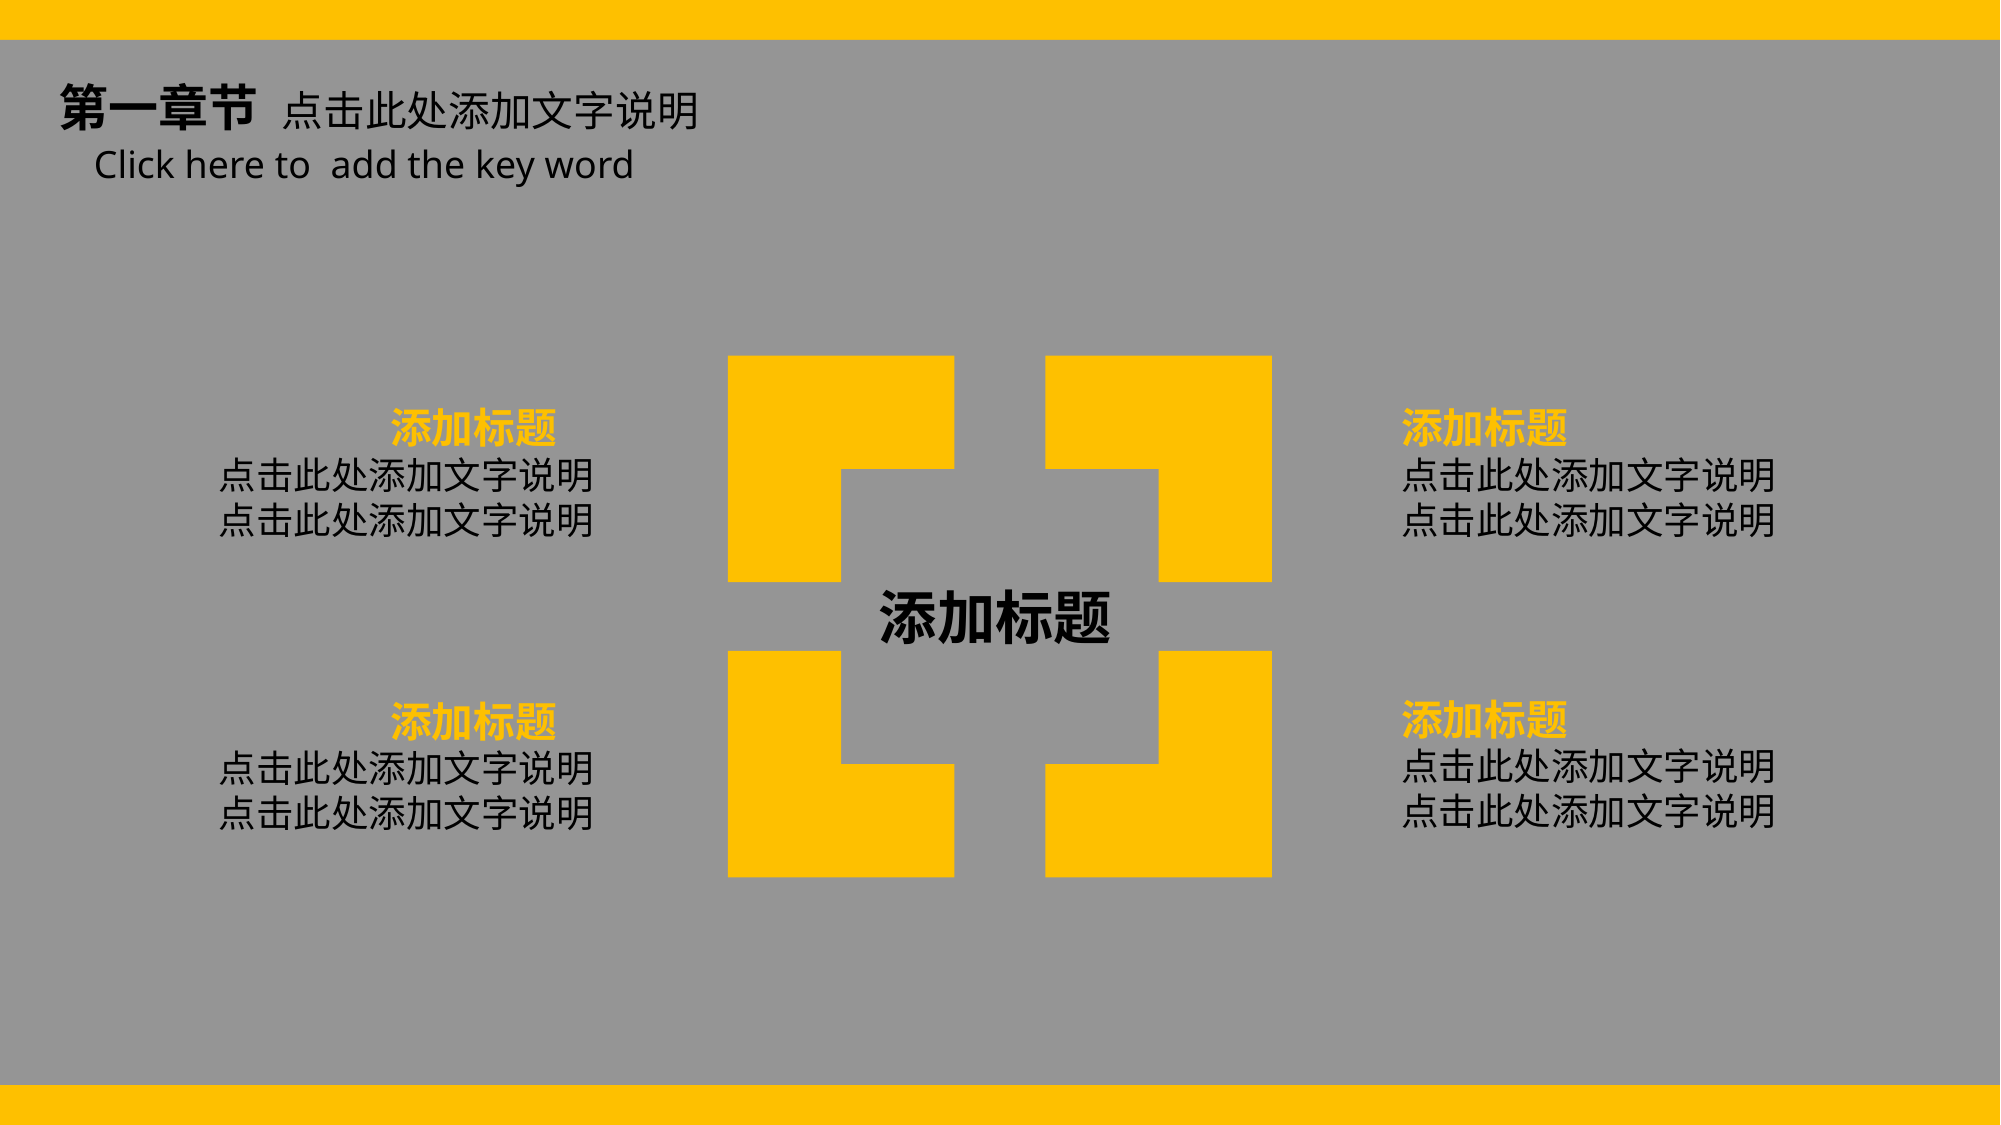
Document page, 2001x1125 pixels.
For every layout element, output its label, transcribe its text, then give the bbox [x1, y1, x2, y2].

text_box [1044, 650, 1273, 878]
text_box 添加标题 点击此处添加文字说明 点击此处添加文字说明 [203, 688, 644, 843]
text_box 第一章节 点击此处添加文字说明 [44, 68, 721, 144]
text_box [727, 650, 955, 878]
text_box 添加标题 [864, 573, 1136, 659]
text_box Click here to add the key word [79, 132, 686, 194]
text_box [727, 355, 955, 583]
text_box [1044, 355, 1273, 583]
text_box 添加标题 点击此处添加文字说明 点击此处添加文字说明 [1386, 394, 1826, 549]
text_box 添加标题 点击此处添加文字说明 点击此处添加文字说明 [1386, 685, 1826, 841]
text_box 添加标题 点击此处添加文字说明 点击此处添加文字说明 [203, 394, 644, 549]
